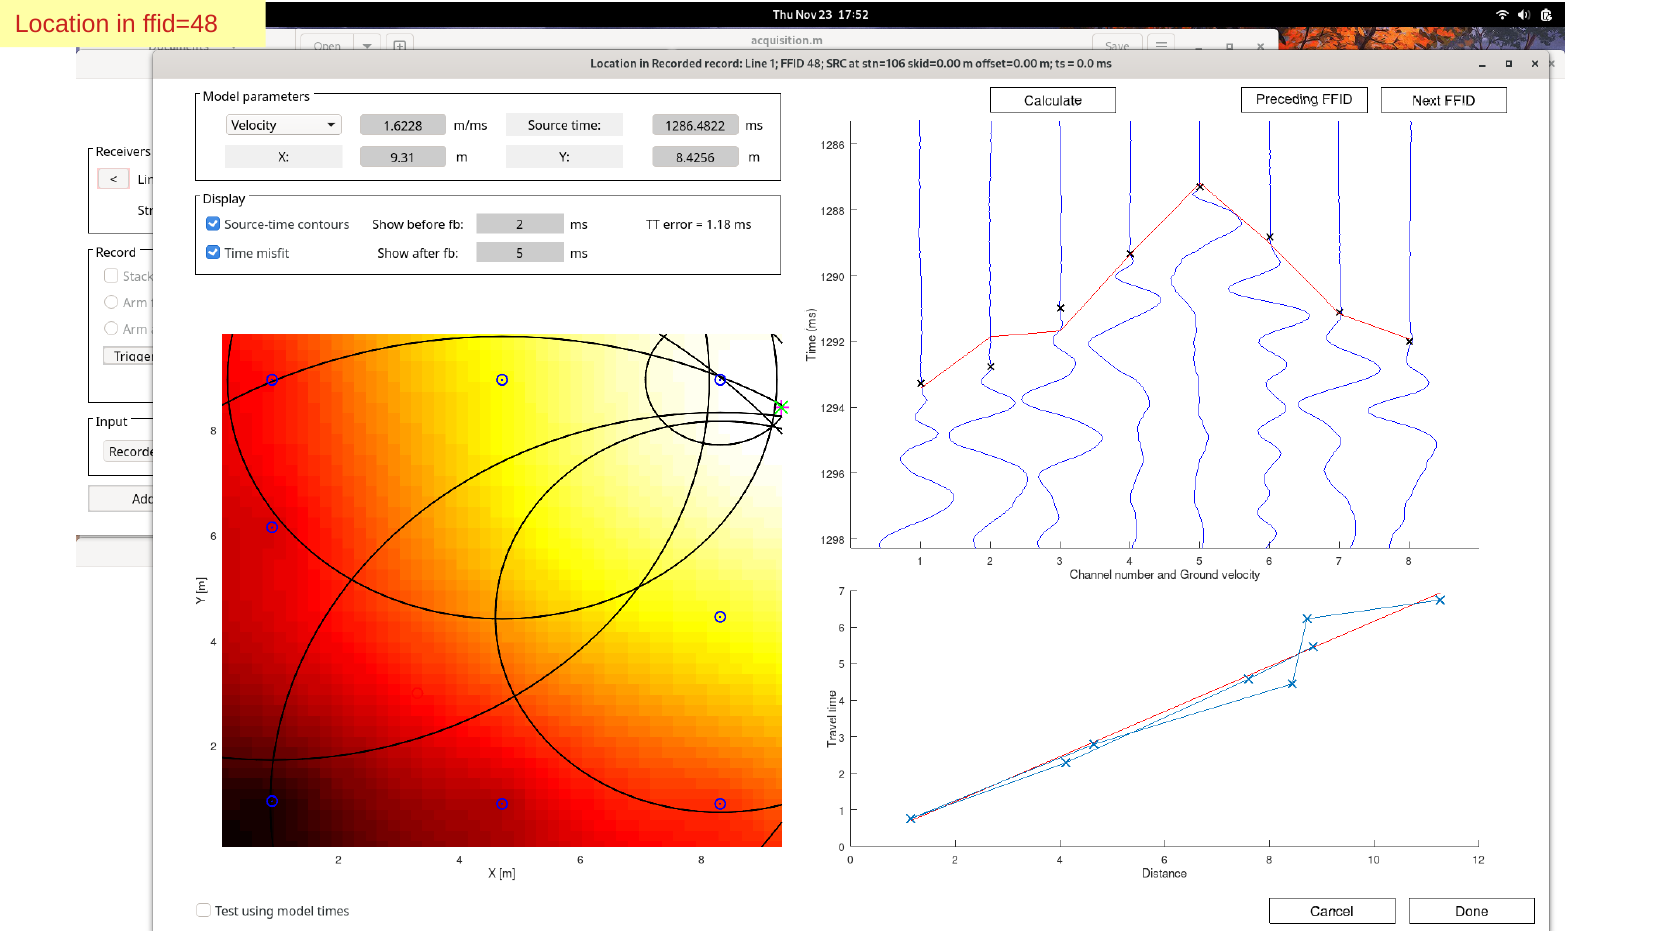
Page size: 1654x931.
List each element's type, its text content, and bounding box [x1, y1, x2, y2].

picture [76, 2, 1565, 931]
text_box Location in ffid=48 [0, 0, 266, 48]
